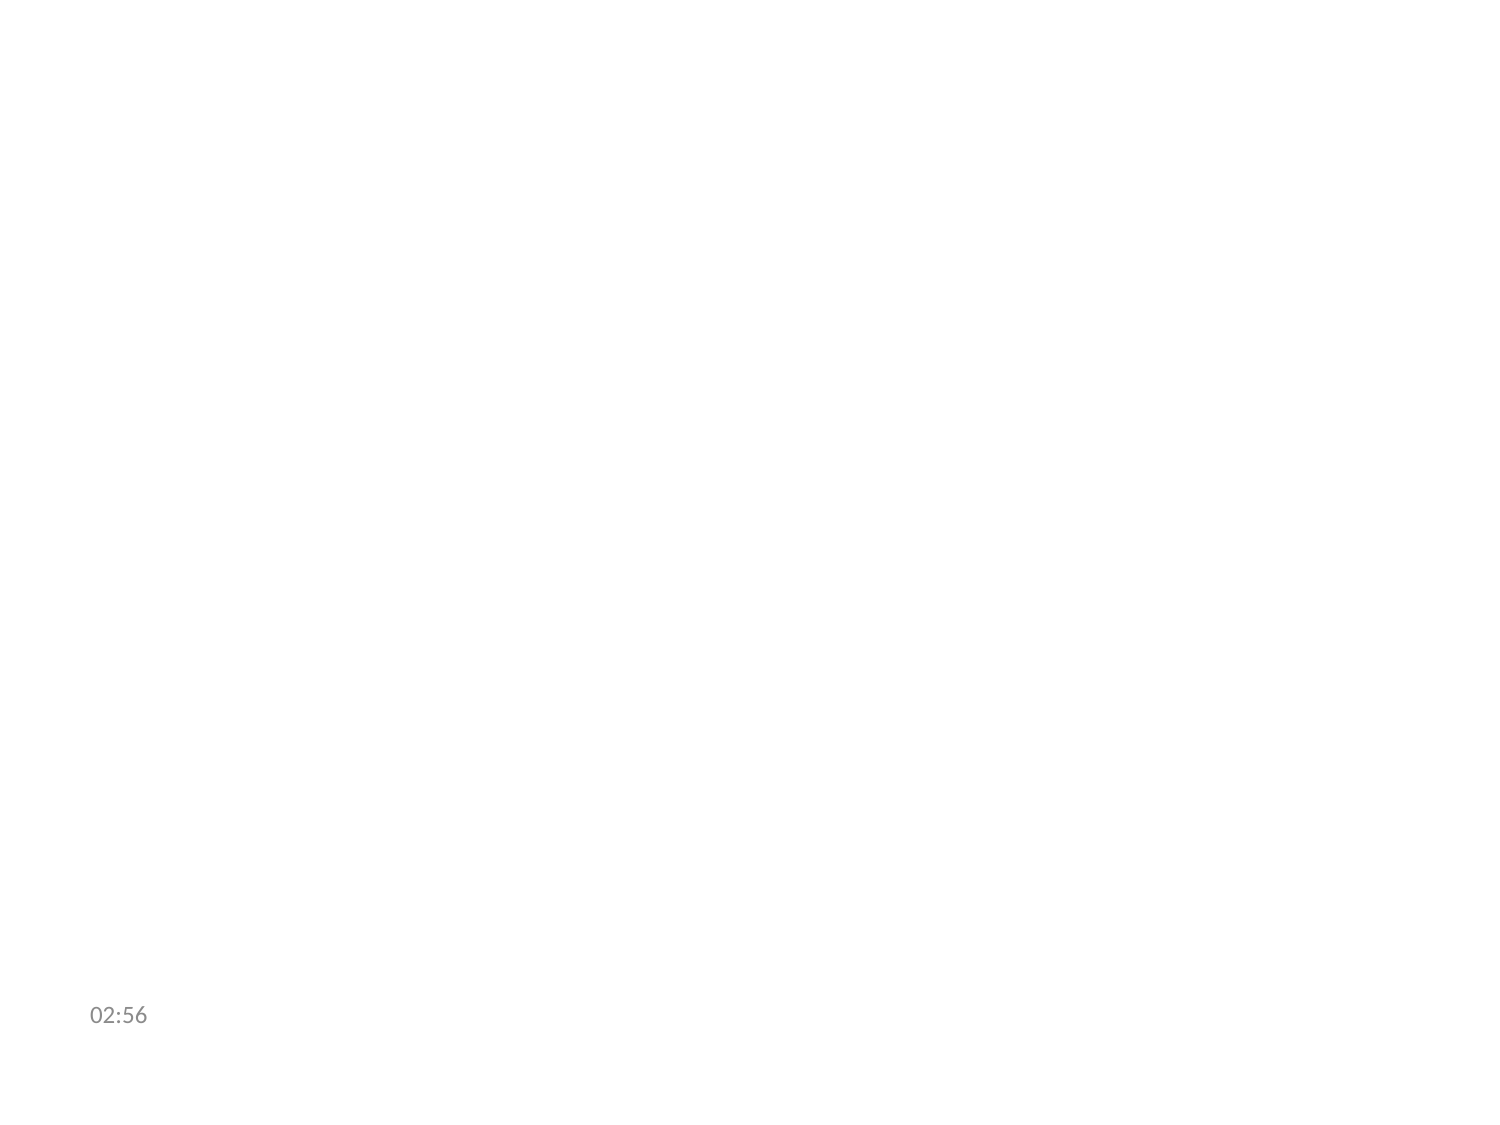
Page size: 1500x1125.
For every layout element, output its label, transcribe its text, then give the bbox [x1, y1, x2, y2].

text_box 15:35 [75, 983, 425, 1044]
